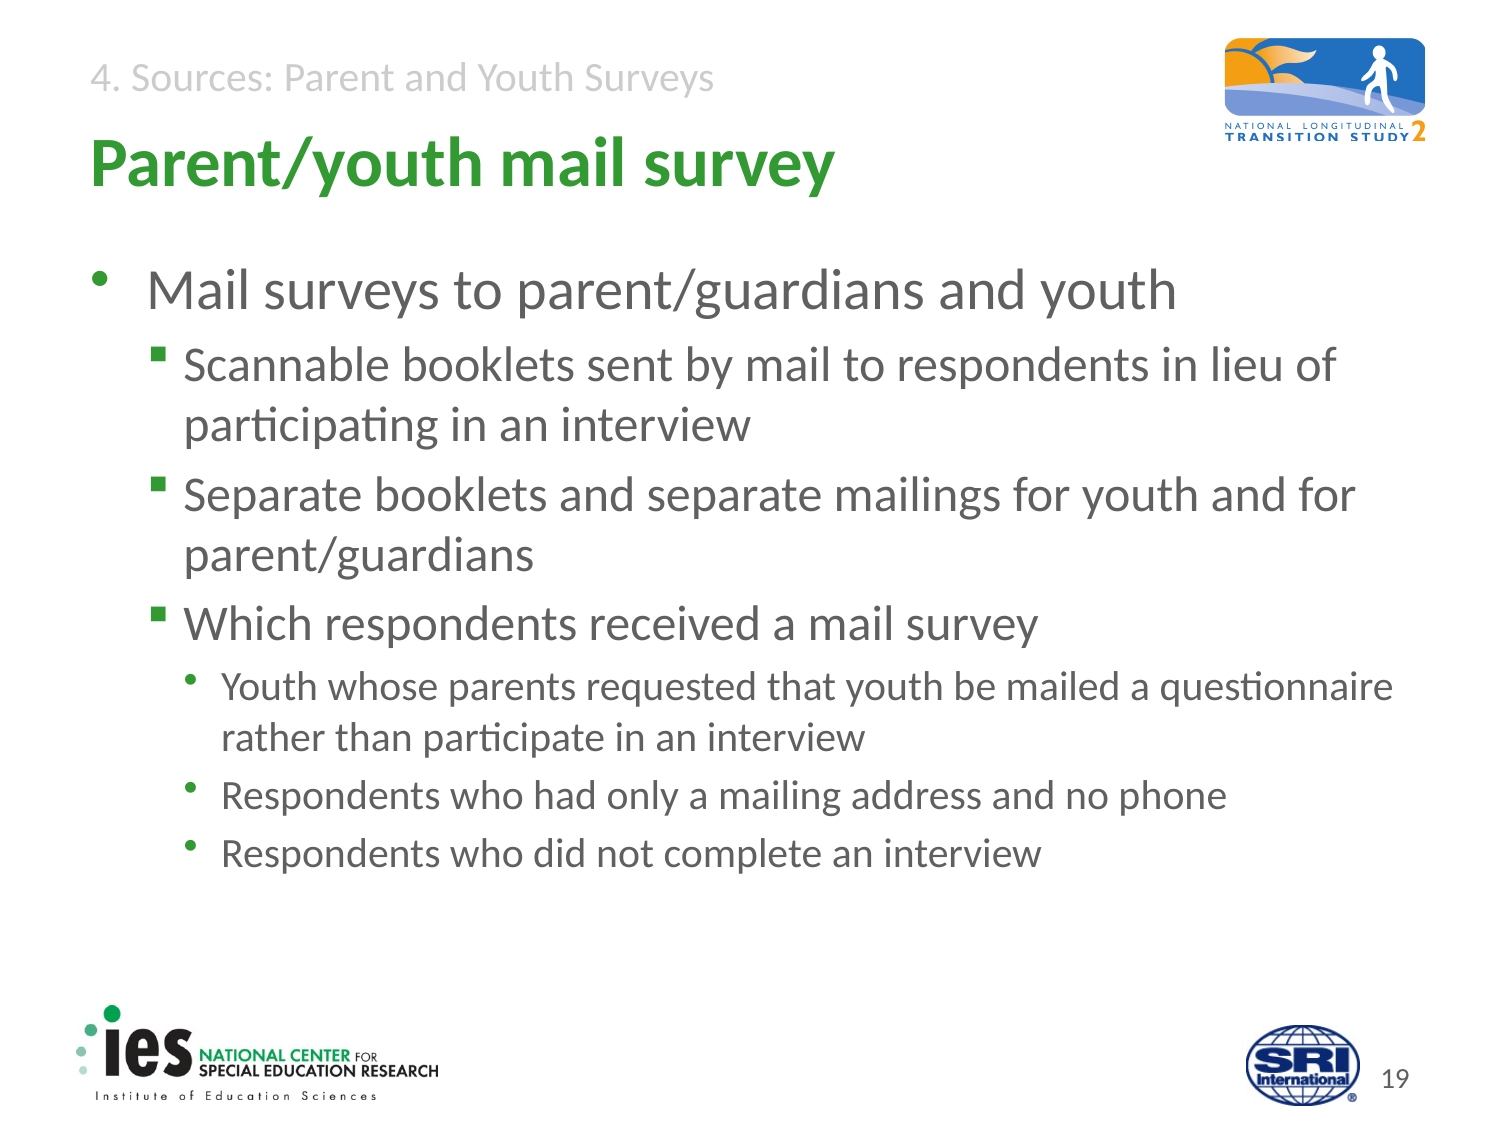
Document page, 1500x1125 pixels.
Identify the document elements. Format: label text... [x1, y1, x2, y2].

picture [1246, 1025, 1360, 1106]
list Mail surveys to parent/guardians and youth Scannable booklets sent by mail to respondents in lieu of participating in an interview Separate booklets and separate mailings for youth and for parent/guardians Which respondents received a mail survey Youth whose parents requested that youth be mailed a questionnaire rather than participate in an interview Respondents who had only a mailing address and no phone Respondents who did not complete an interview [74, 243, 1426, 987]
slide_number 18 [1321, 1051, 1426, 1125]
title Parent/youth mail survey [74, 90, 1426, 226]
picture [76, 1005, 438, 1100]
